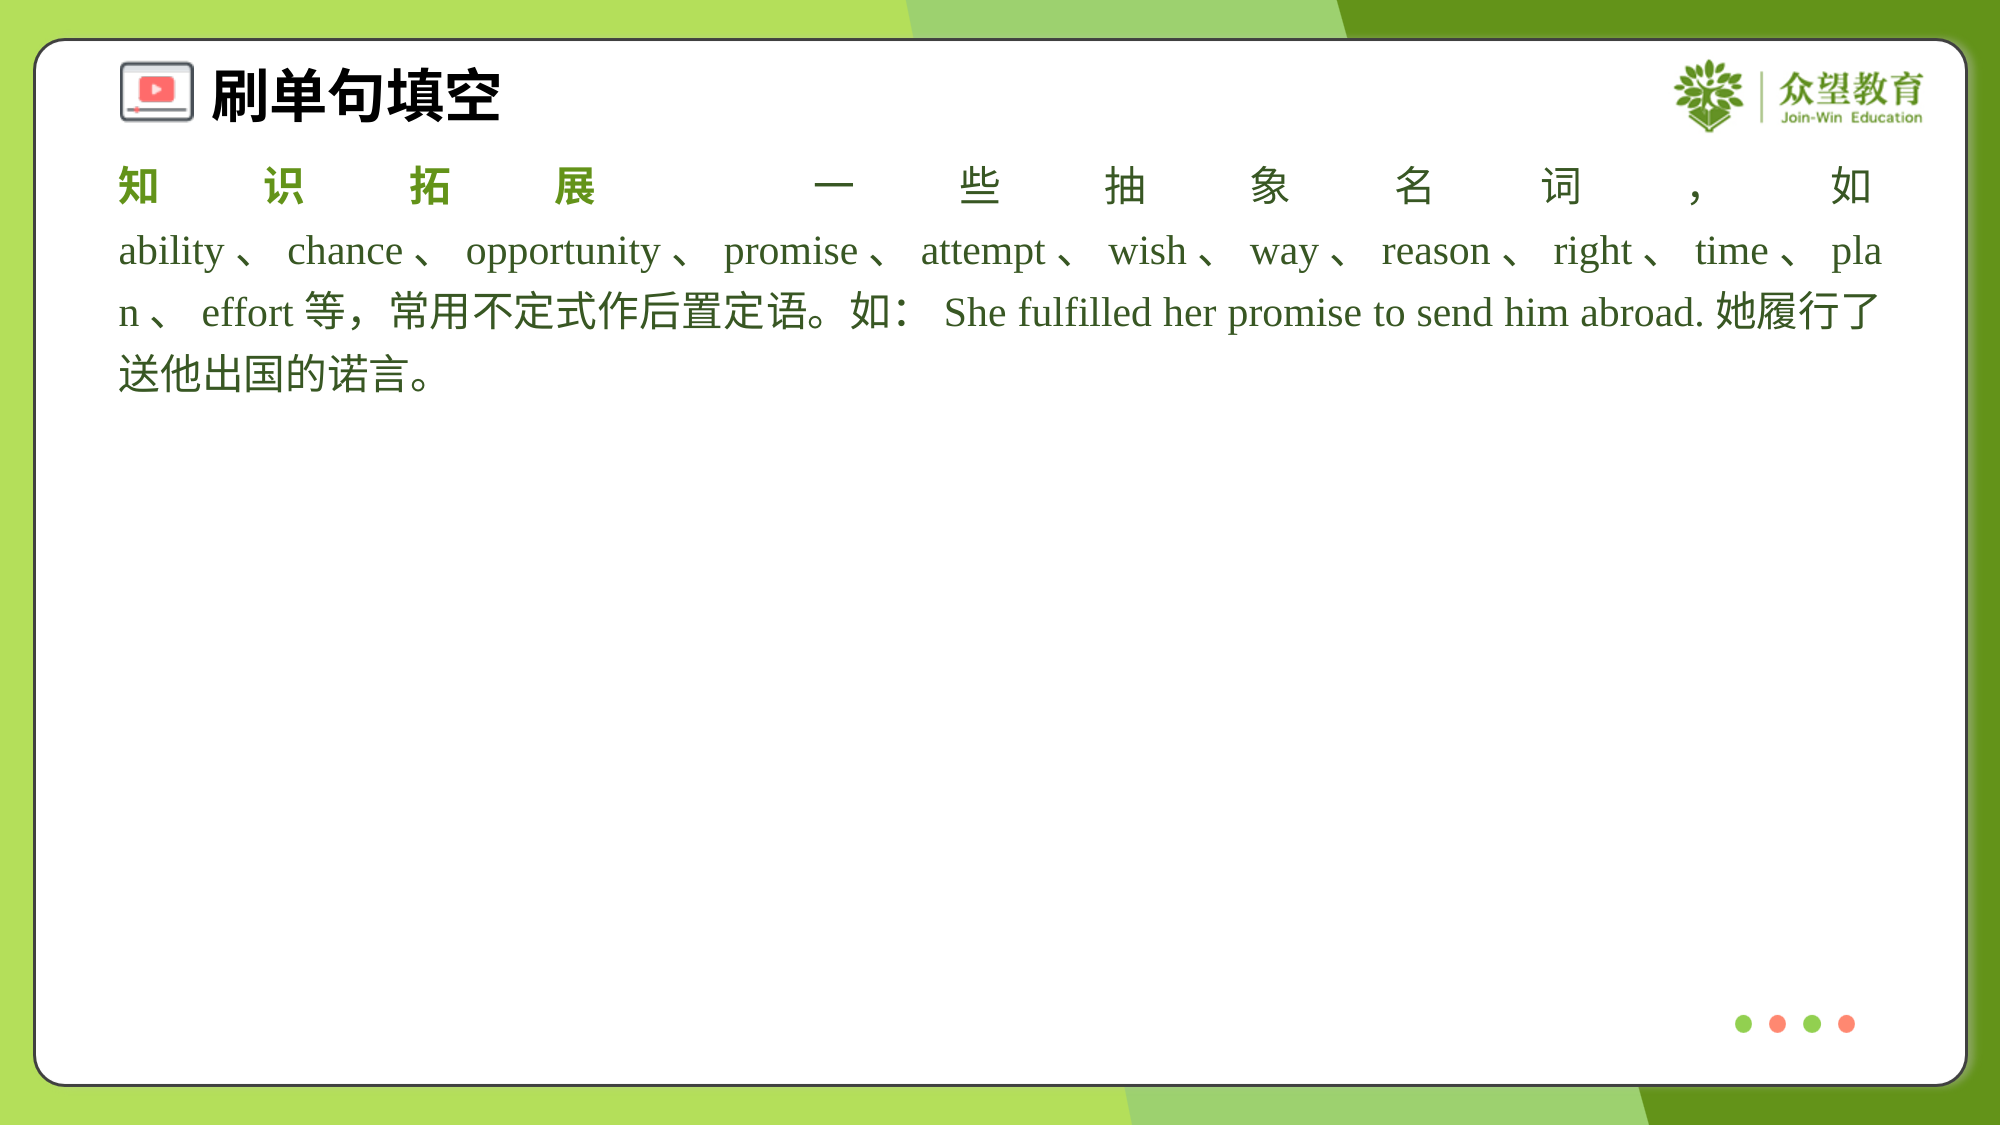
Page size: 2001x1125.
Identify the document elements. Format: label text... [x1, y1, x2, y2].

picture [0, 0, 2000, 1125]
text_box 知识拓展 一些抽象名词，如ability、chance、opportunity、promise、attempt、wish、way、reason、right、time、plan、effort等，常用不定式作后置定语。如：She fulfilled her promise to send him abroad.她履行了送他出国的诺言。 [118, 147, 1883, 331]
